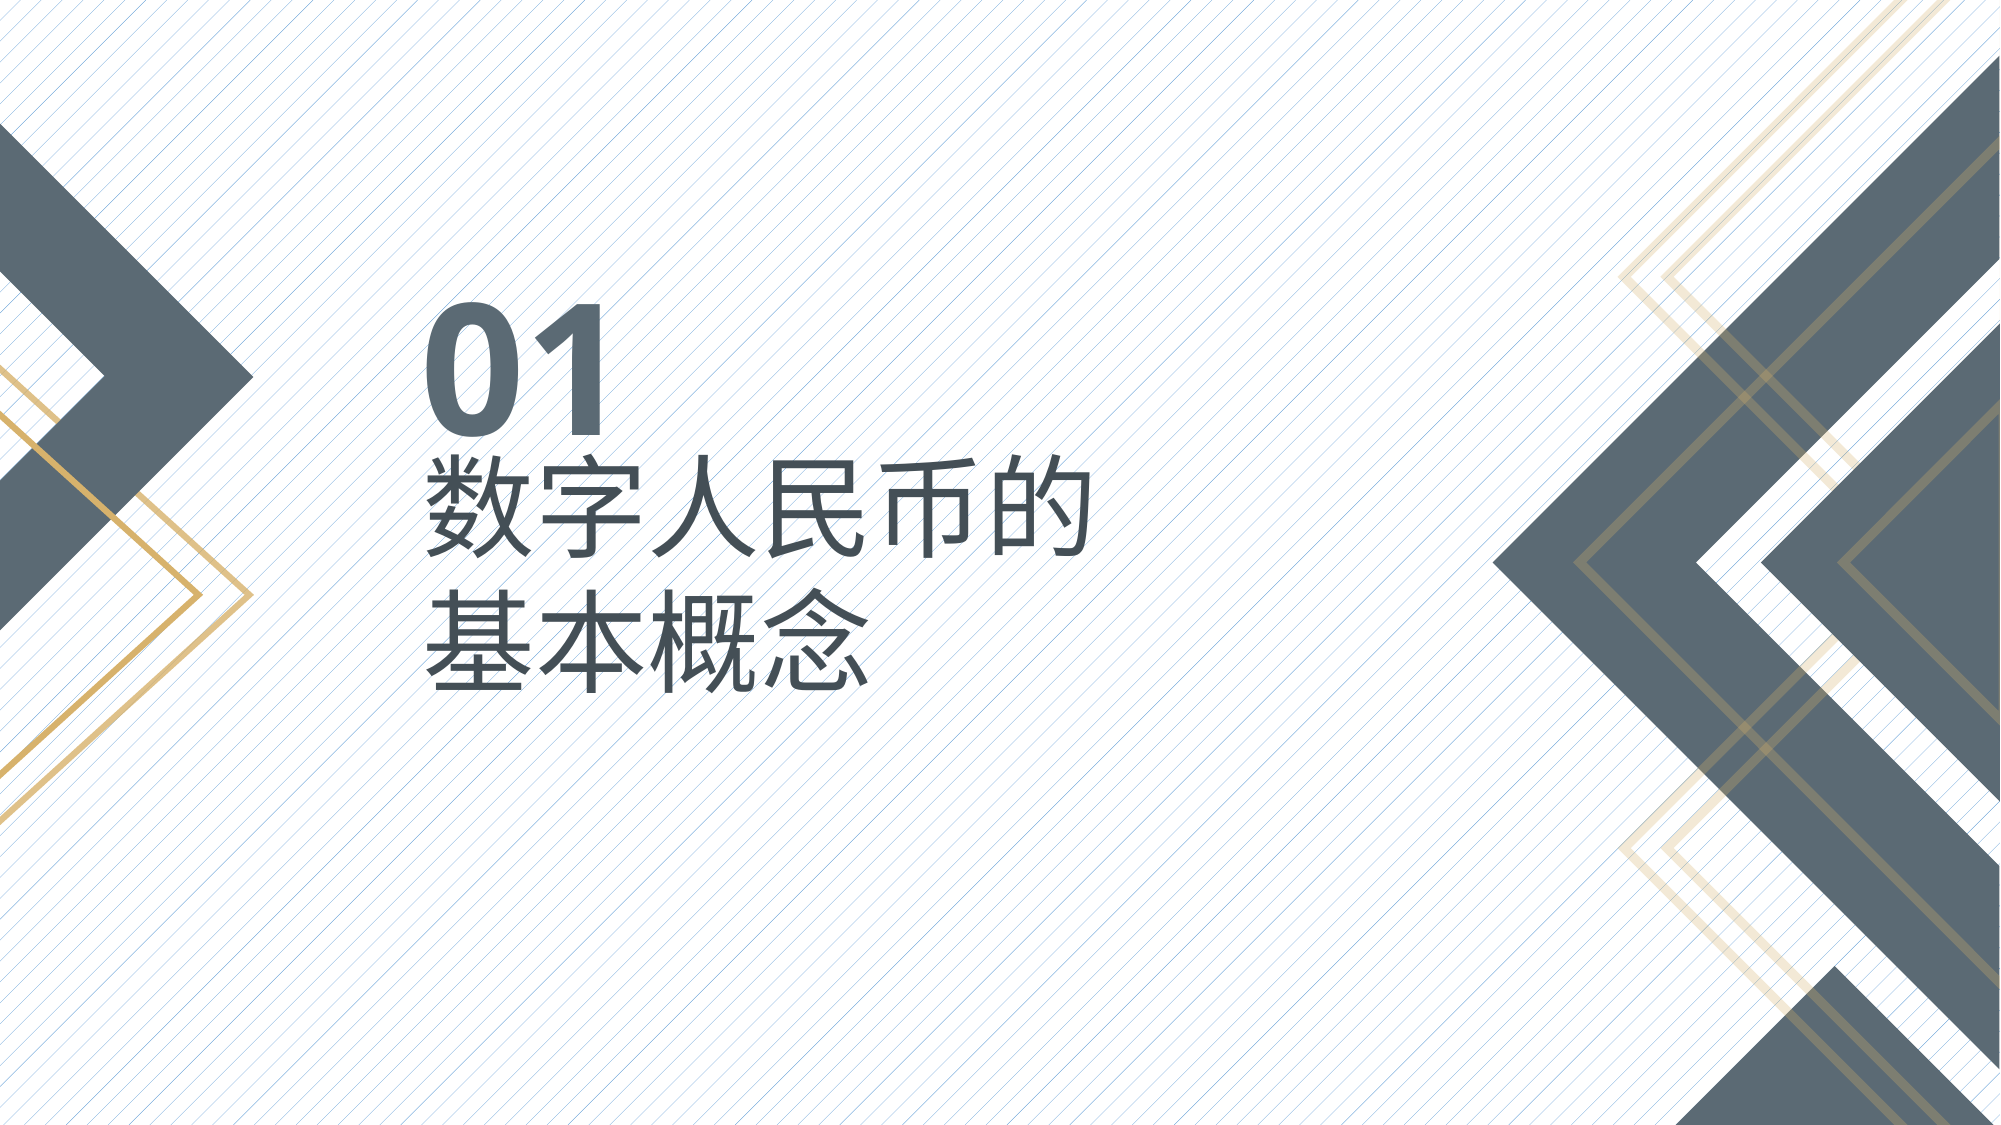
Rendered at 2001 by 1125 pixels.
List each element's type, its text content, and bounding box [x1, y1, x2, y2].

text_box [0, 196, 250, 867]
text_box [1579, 0, 2000, 1125]
text_box 01 [405, 244, 714, 480]
text_box 数字人民币的 基本概念 [408, 429, 1579, 715]
